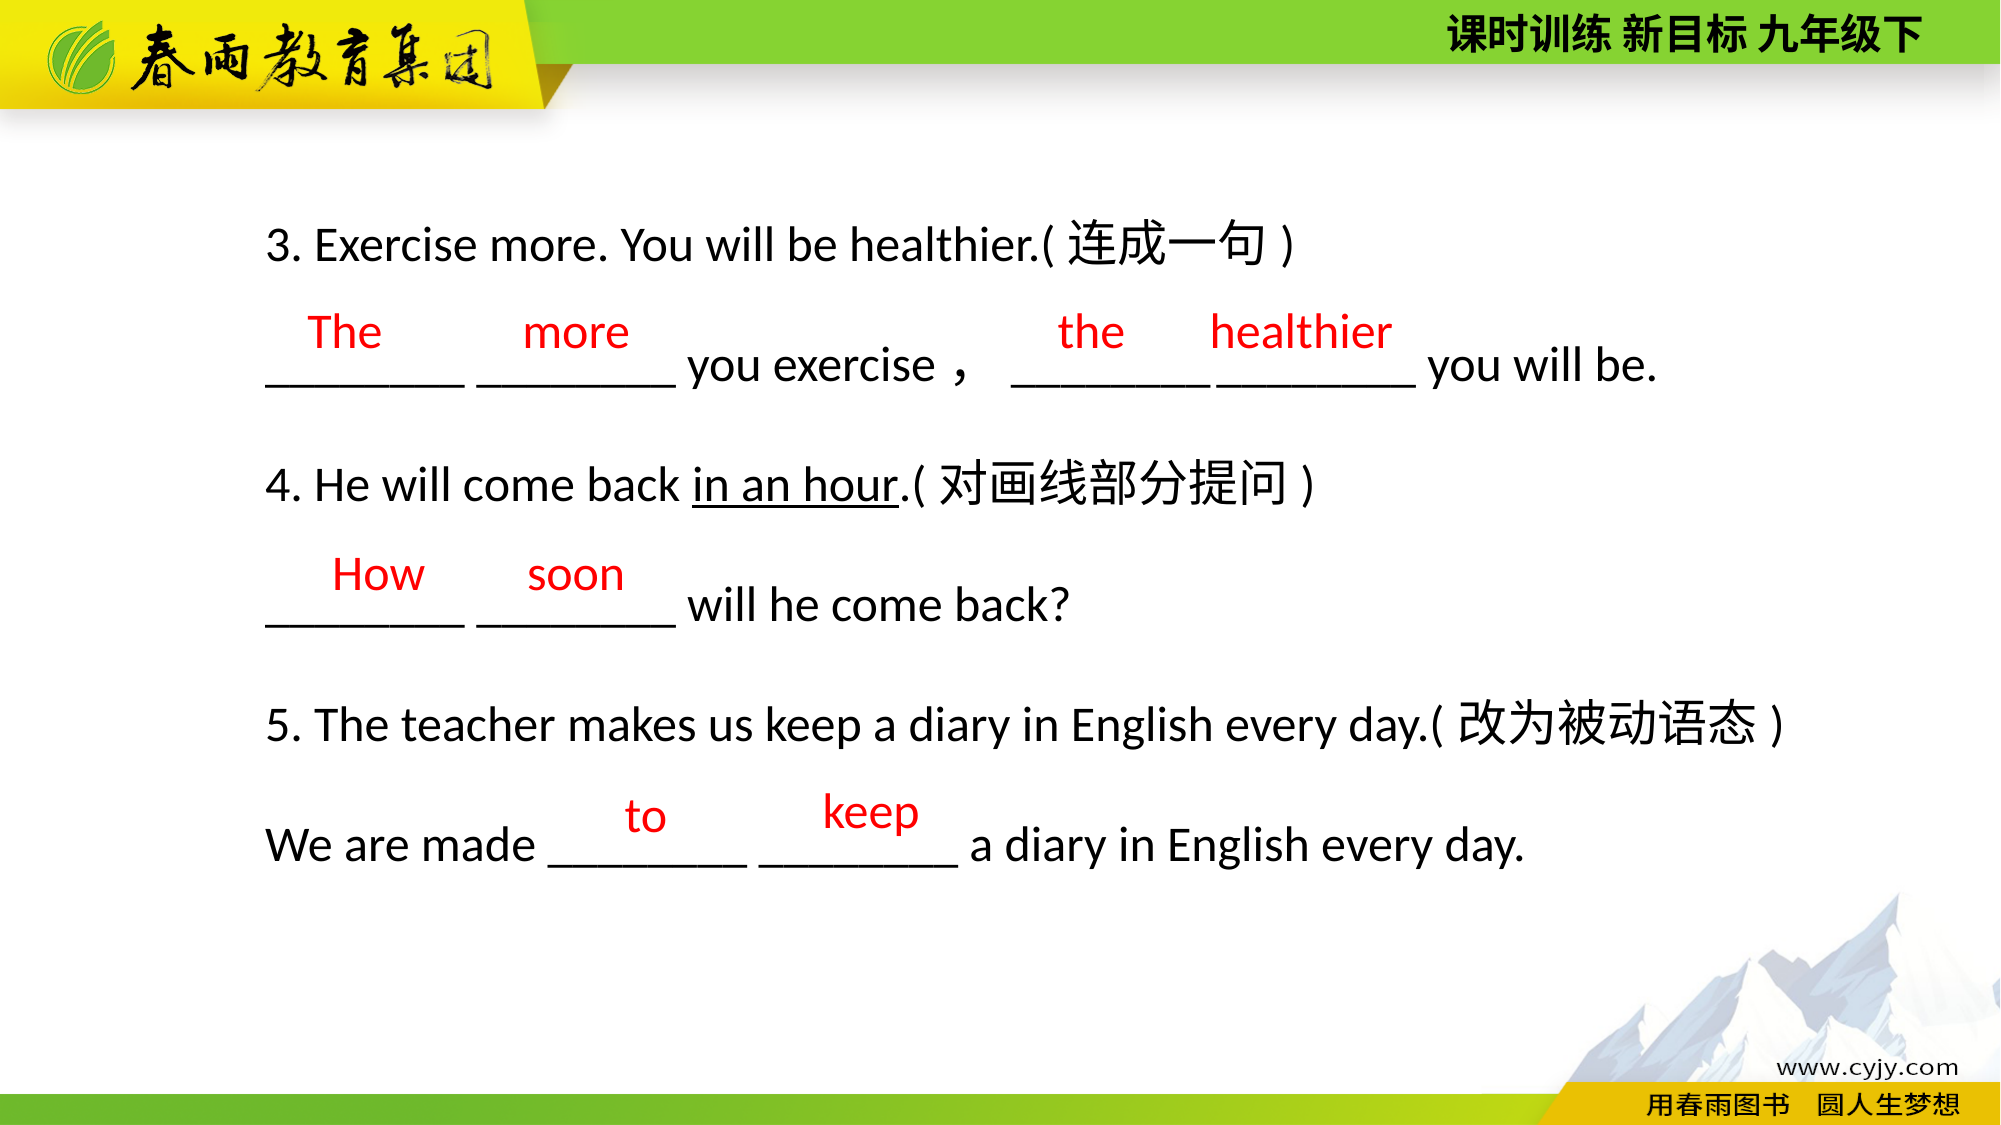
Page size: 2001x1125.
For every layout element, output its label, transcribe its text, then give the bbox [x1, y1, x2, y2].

text_box The [292, 291, 398, 367]
text_box to [609, 775, 683, 850]
text_box How [317, 533, 441, 609]
text_box the [1042, 291, 1141, 367]
text_box soon [512, 533, 641, 609]
text_box 3. Exercise more. You will be healthier.(连成一句) ________ ________ you exercise，________ ________ you will be. 4. He will come back in an hour.(对画线部分提问) ________ ________ will he come back? 5. The teacher makes us keep a diary in English every day.(改为被动语态) We are made ________ ________ a diary in English every day. [250, 144, 1834, 880]
text_box healthier [1194, 291, 1409, 367]
text_box keep [807, 771, 935, 846]
text_box more [507, 291, 646, 367]
picture [0, 0, 2001, 1125]
